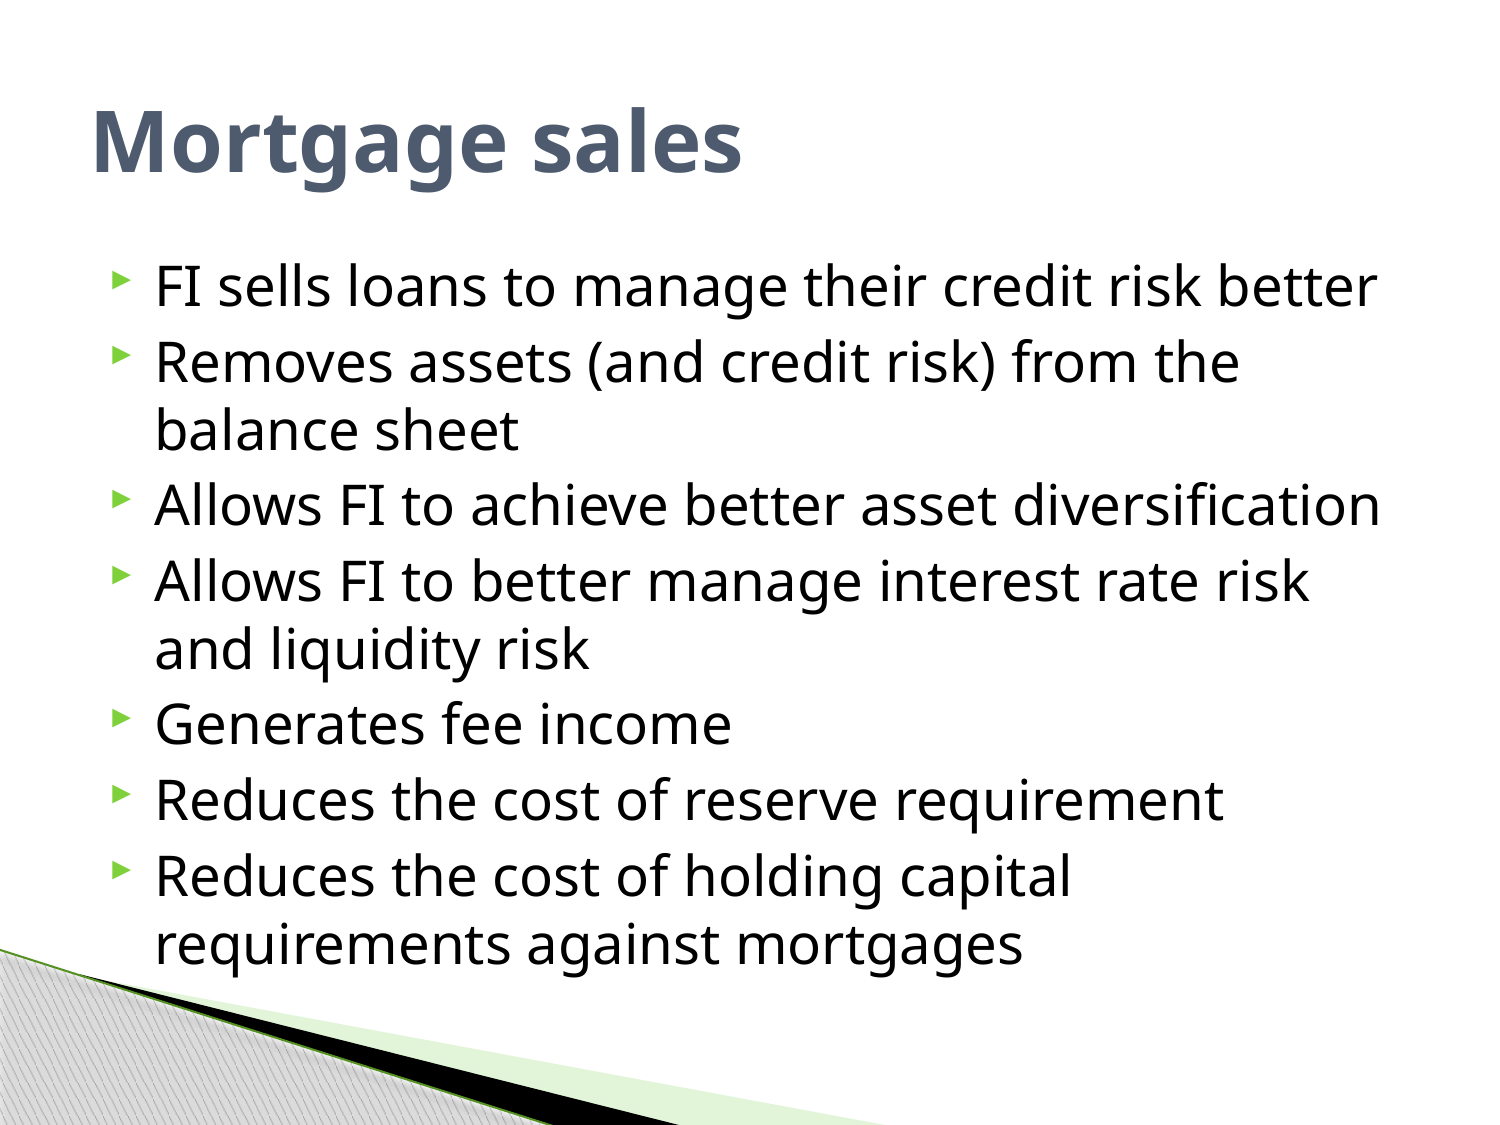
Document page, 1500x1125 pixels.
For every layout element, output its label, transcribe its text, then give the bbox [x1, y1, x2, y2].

title Mortgage sales [75, 45, 1425, 233]
list FI sells loans to manage their credit risk better Removes assets (and credit risk) from the balance sheet Allows FI to achieve better asset diversification Allows FI to better manage interest rate risk and liquidity risk Generates fee income Reduces the cost of reserve requirement Reduces the cost of holding capital requirements against mortgages [75, 243, 1425, 986]
